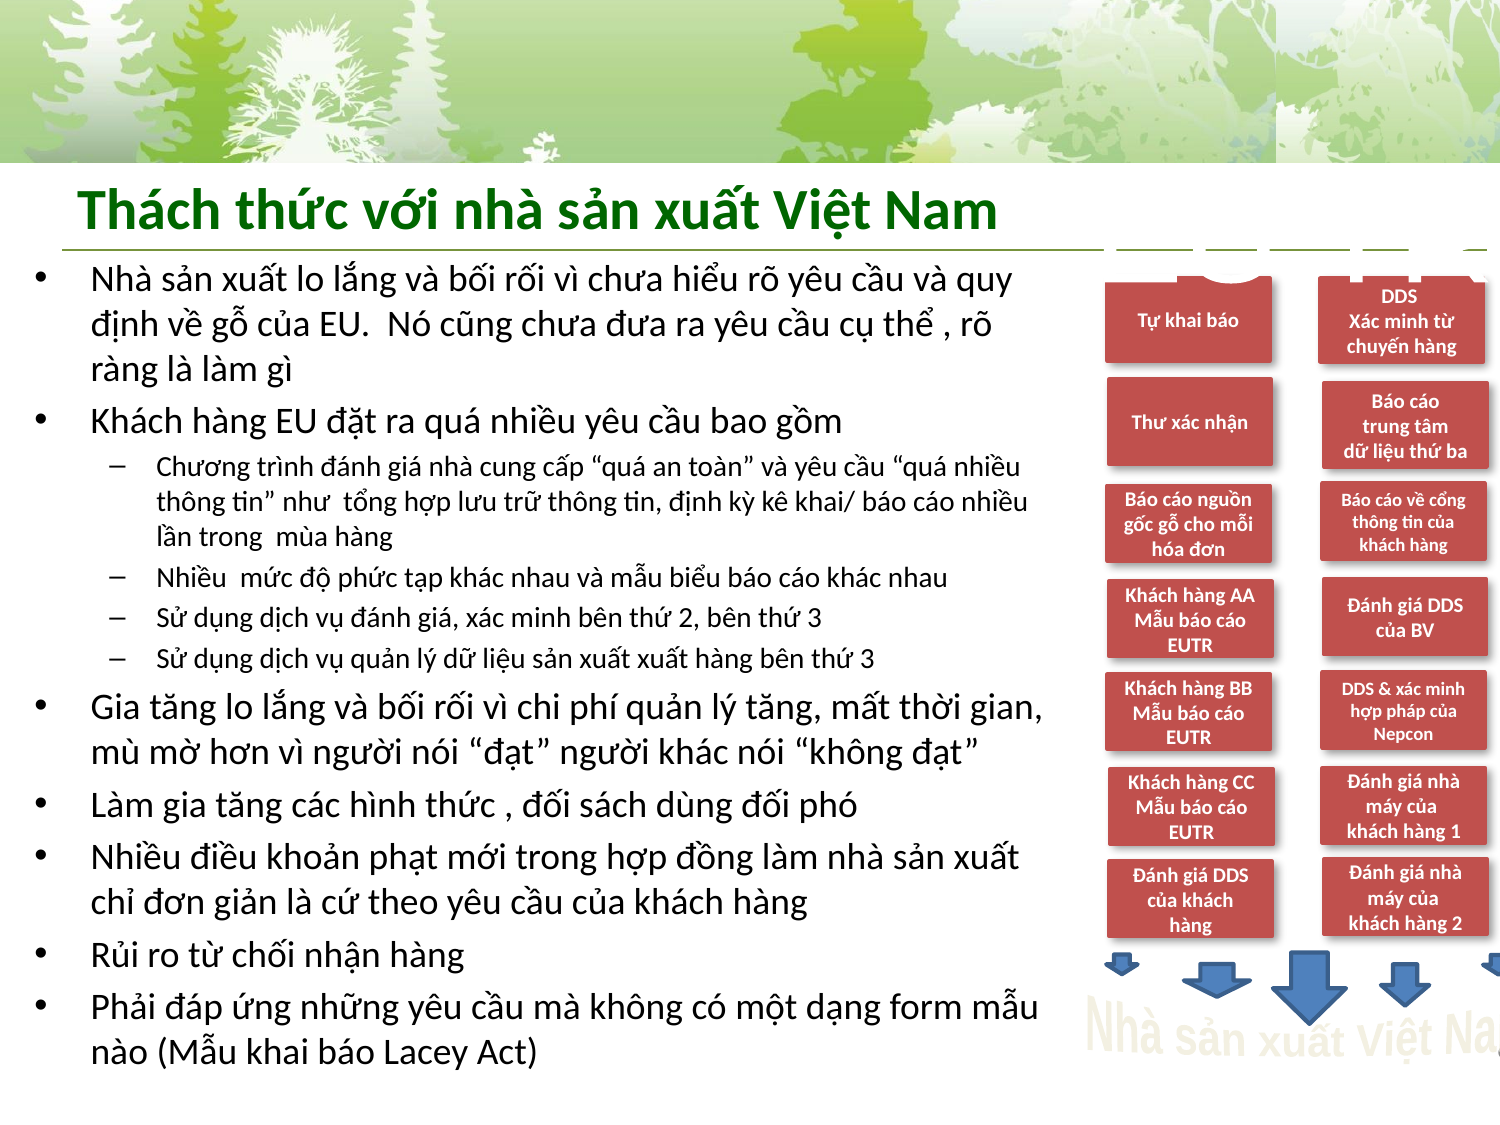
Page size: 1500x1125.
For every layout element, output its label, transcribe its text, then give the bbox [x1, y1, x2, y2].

text_box Đánh giá DDS của khách hàng [1107, 859, 1274, 938]
text_box [1270, 950, 1348, 1026]
text_box Khách hàng CC Mẫu báo cáo EUTR [1108, 767, 1275, 846]
text_box Báo cáo nguồn gốc gỗ cho mỗi hóa đơn [1105, 484, 1272, 563]
text_box Đánh giá nhà máy của khách hàng 2 [1322, 857, 1489, 936]
list Nhà sản xuất lo lắng và bối rối vì chưa hiểu rõ yêu cầu và quy định về gỗ của EU. Nó cũng chưa đưa ra yêu cầu cụ thể , rõ ràng là làm gì Khách hàng EU đặt ra quá nhiều yêu cầu bao gồm Chương trình đánh giá nhà cung cấp “quá an toàn” và yêu cầu “quá nhiều thông tin” như tổng hợp lưu trữ thông tin, định kỳ kê khai/ báo cáo nhiều lần trong mùa hàng Nhiều mức độ phức tạp khác nhau và mẫu biểu báo cáo khác nhau Sử dụng dịch vụ đánh giá, xác minh bên thứ 2, bên thứ 3 Sử dụng dịch vụ quản lý dữ liệu sản xuất xuất hàng bên thứ 3 Gia tăng lo lắng và bối rối vì chi phí quản lý tăng, mất thời gian, mù mờ hơn vì người nói “đạt” người khác nói “không đạt” Làm gia tăng các hình thức , đối sách dùng đối phó Nhiều điều khoản phạt mới trong hợp đồng làm nhà sản xuất chỉ đơn giản là cứ theo yêu cầu của khách hàng Rủi ro từ chối nhận hàng Phải đáp ứng những yêu cầu mà không có một dạng form mẫu nào (Mẫu khai báo Lacey Act) [19, 246, 1073, 1034]
slide_number 6 [1175, 1018, 1500, 1079]
text_box [1181, 961, 1253, 999]
text_box Thư xác nhận [1107, 377, 1273, 466]
text_box [1480, 952, 1500, 977]
text_box Báo cáo trung tâm dữ liệu thứ ba [1322, 381, 1489, 469]
text_box Khách hàng BB Mẫu báo cáo EUTR [1105, 672, 1272, 751]
text_box [1378, 962, 1432, 1008]
text_box Đánh giá DDS của BV [1322, 577, 1488, 656]
text_box Khách hàng AA Mẫu báo cáo EUTR [1107, 579, 1274, 658]
text_box Đánh giá nhà máy của khách hàng 1 [1320, 766, 1487, 845]
text_box DDS Xác minh từ chuyến hàng [1318, 276, 1485, 364]
text_box DDS & xác minh hợp pháp của Nepcon [1320, 670, 1487, 750]
text_box Tự khai báo [1105, 276, 1272, 363]
picture [0, 0, 1500, 163]
text_box [1104, 952, 1140, 977]
title Thách thức với nhà sản xuất Việt Nam [62, 174, 1350, 238]
text_box Báo cáo về cổng thông tin của khách hàng [1320, 481, 1487, 561]
